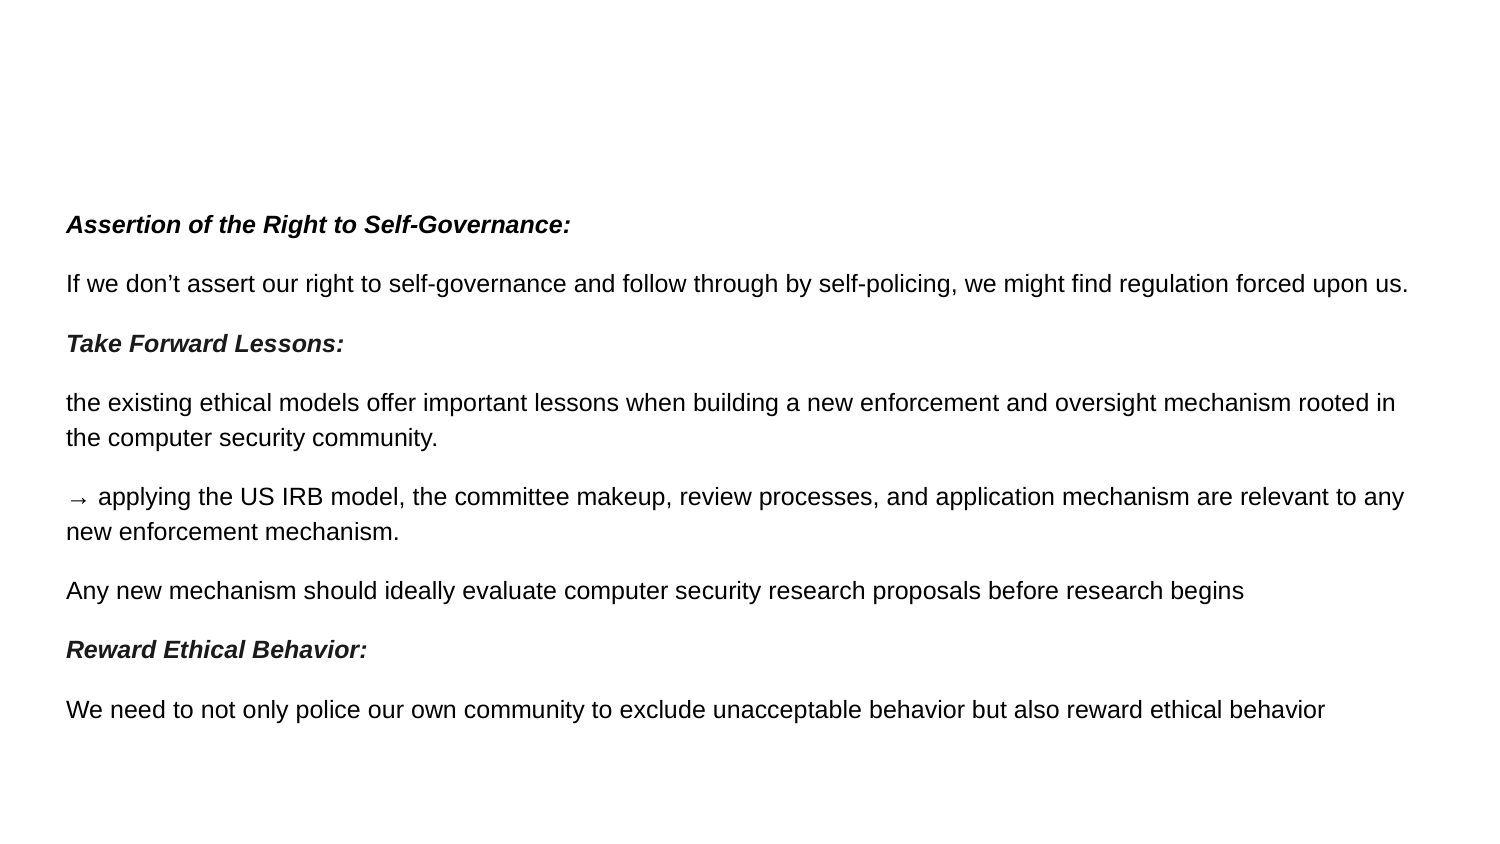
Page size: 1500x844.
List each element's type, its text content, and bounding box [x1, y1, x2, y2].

list Assertion of the Right to Self-Governance: If we don’t assert our right to self-governance and follow through by self-policing, we might find regulation forced upon us. Take Forward Lessons: the existing ethical models offer important lessons when building a new enforcement and oversight mechanism rooted in the computer security community. → applying the US IRB model, the committee makeup, review processes, and application mechanism are relevant to any new enforcement mechanism. Any new mechanism should ideally evaluate computer security research proposals before research begins Reward Ethical Behavior: We need to not only police our own community to exclude unacceptable behavior but also reward ethical behavior [51, 189, 1449, 750]
